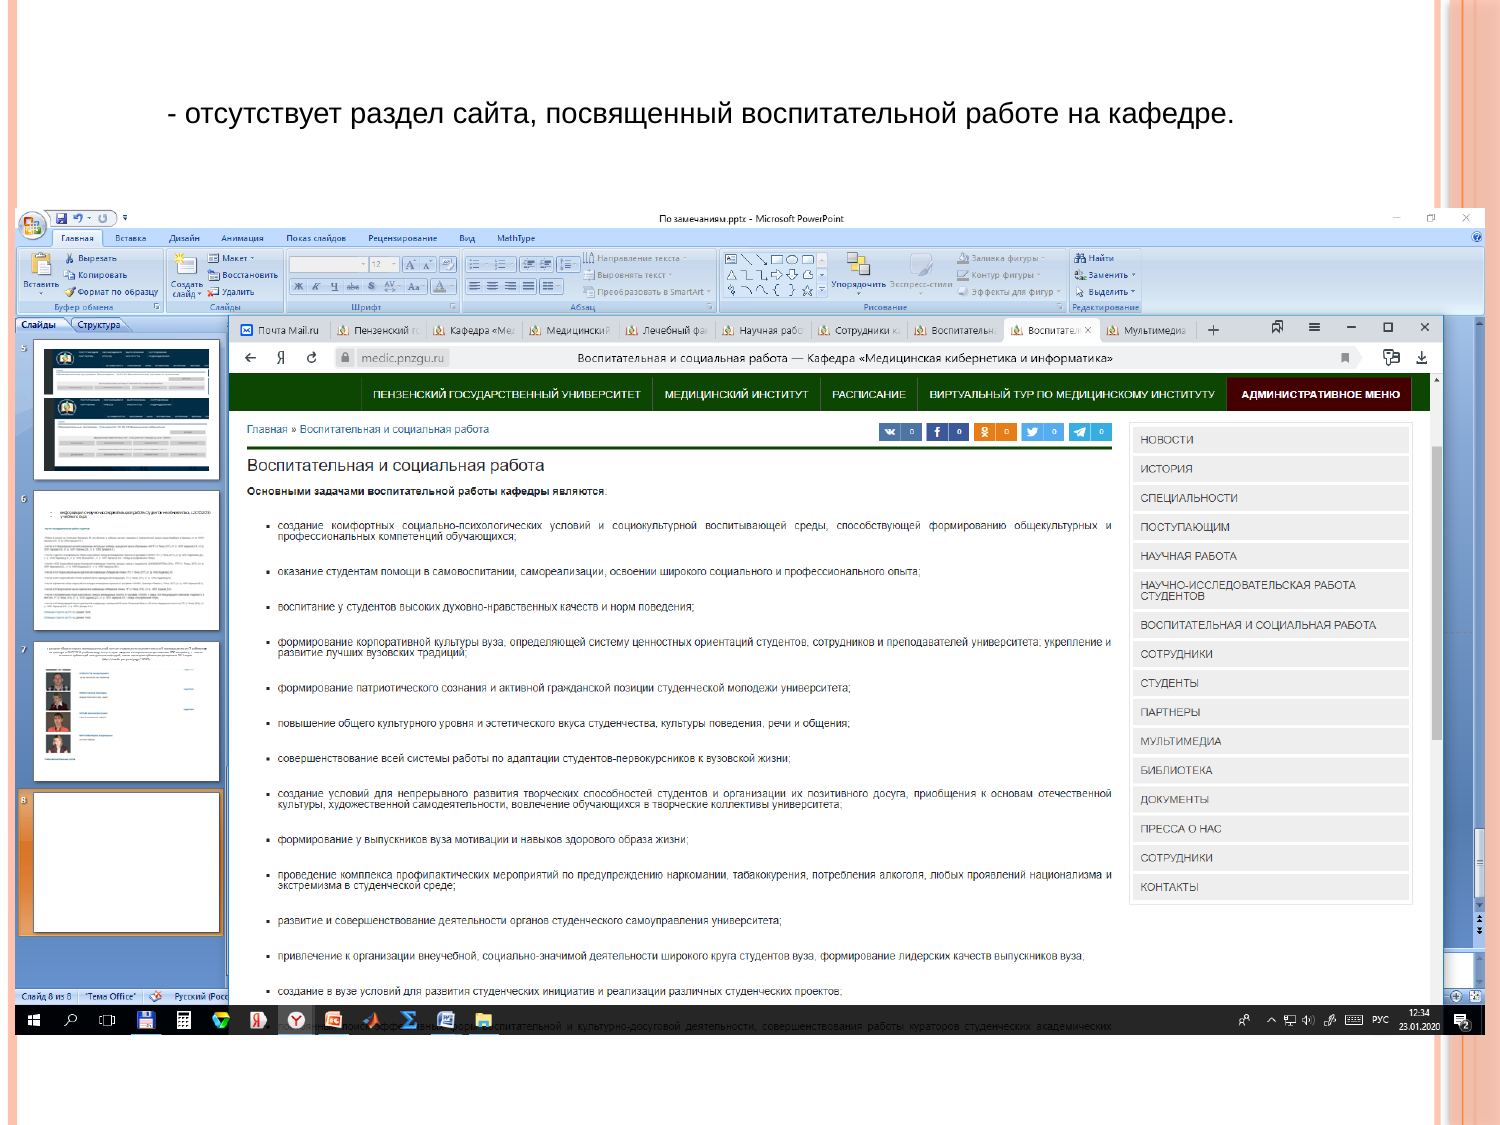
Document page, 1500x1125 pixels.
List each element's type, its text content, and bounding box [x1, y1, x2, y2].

text_box - отсутствует раздел сайта, посвященный воспитательной работе на кафедре. [152, 87, 1348, 138]
picture [14, 207, 1486, 1036]
